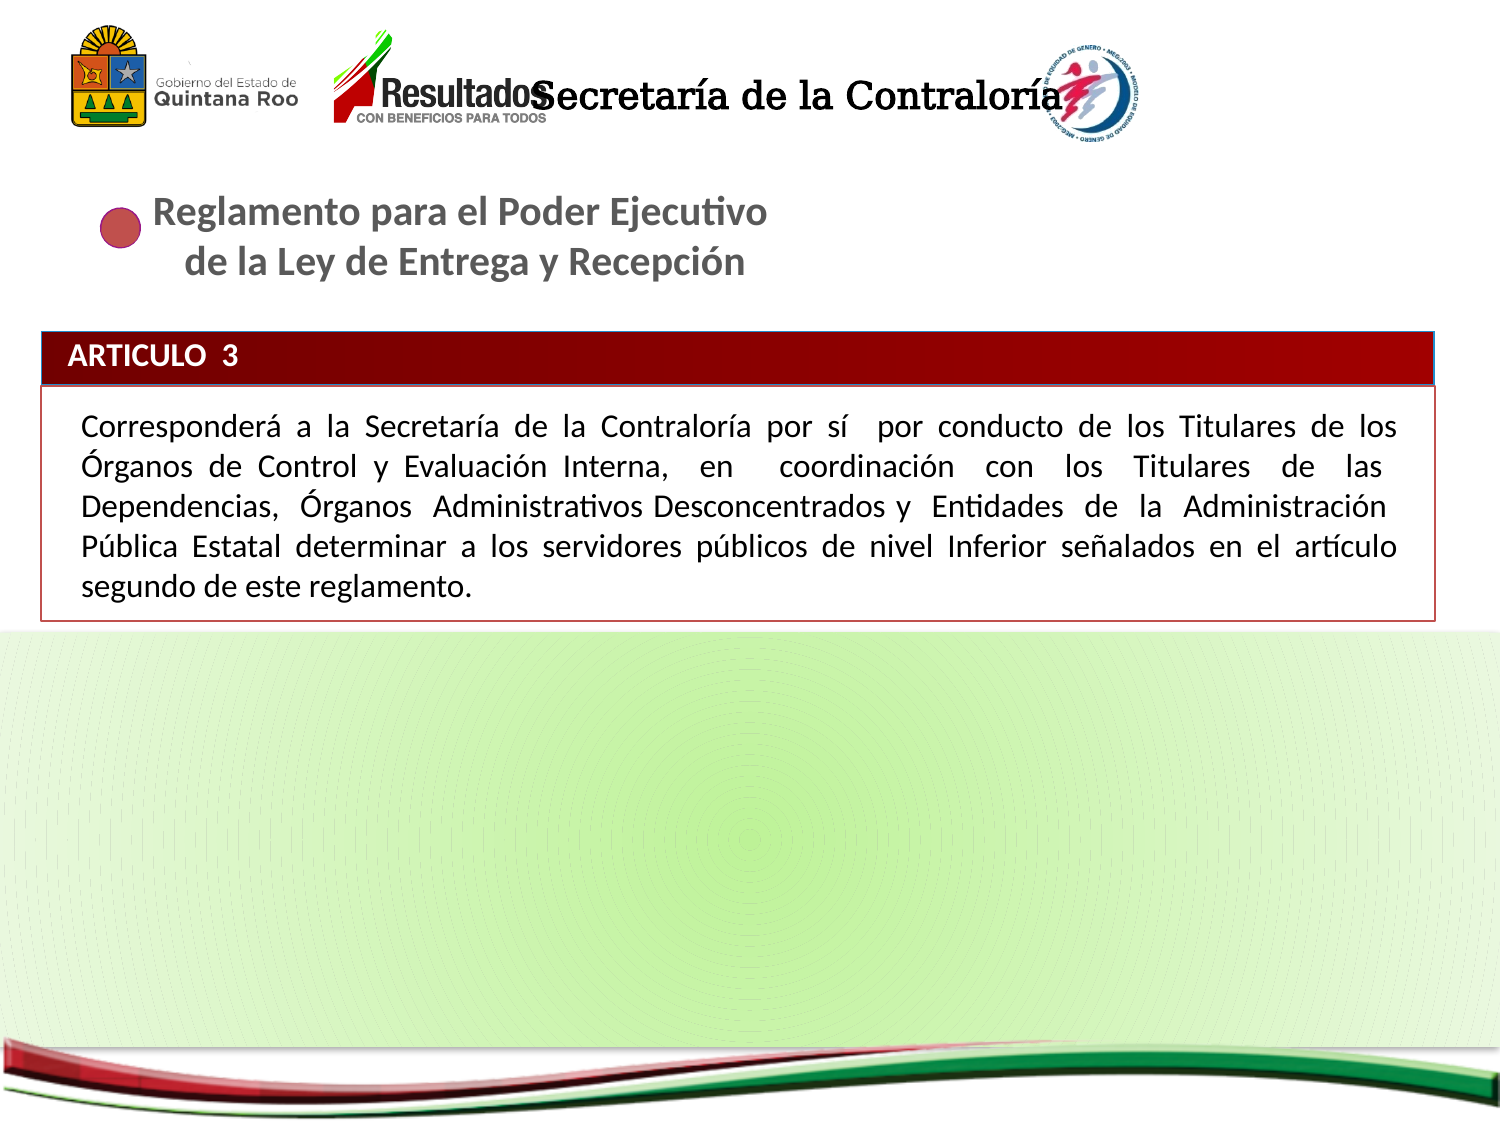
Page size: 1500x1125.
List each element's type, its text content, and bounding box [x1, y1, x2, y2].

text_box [41, 331, 1436, 622]
picture [58, 25, 303, 130]
picture [1042, 45, 1140, 142]
text_box Secretaría de la Contraloría [567, 63, 1037, 124]
picture [0, 1031, 1500, 1125]
text_box ARTICULO 3 [53, 326, 290, 330]
picture [318, 23, 563, 130]
text_box Reglamento para el Poder Ejecutivo de la Ley de Entrega y Recepción [128, 176, 802, 292]
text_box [100, 207, 141, 248]
text_box [0, 632, 1500, 1030]
